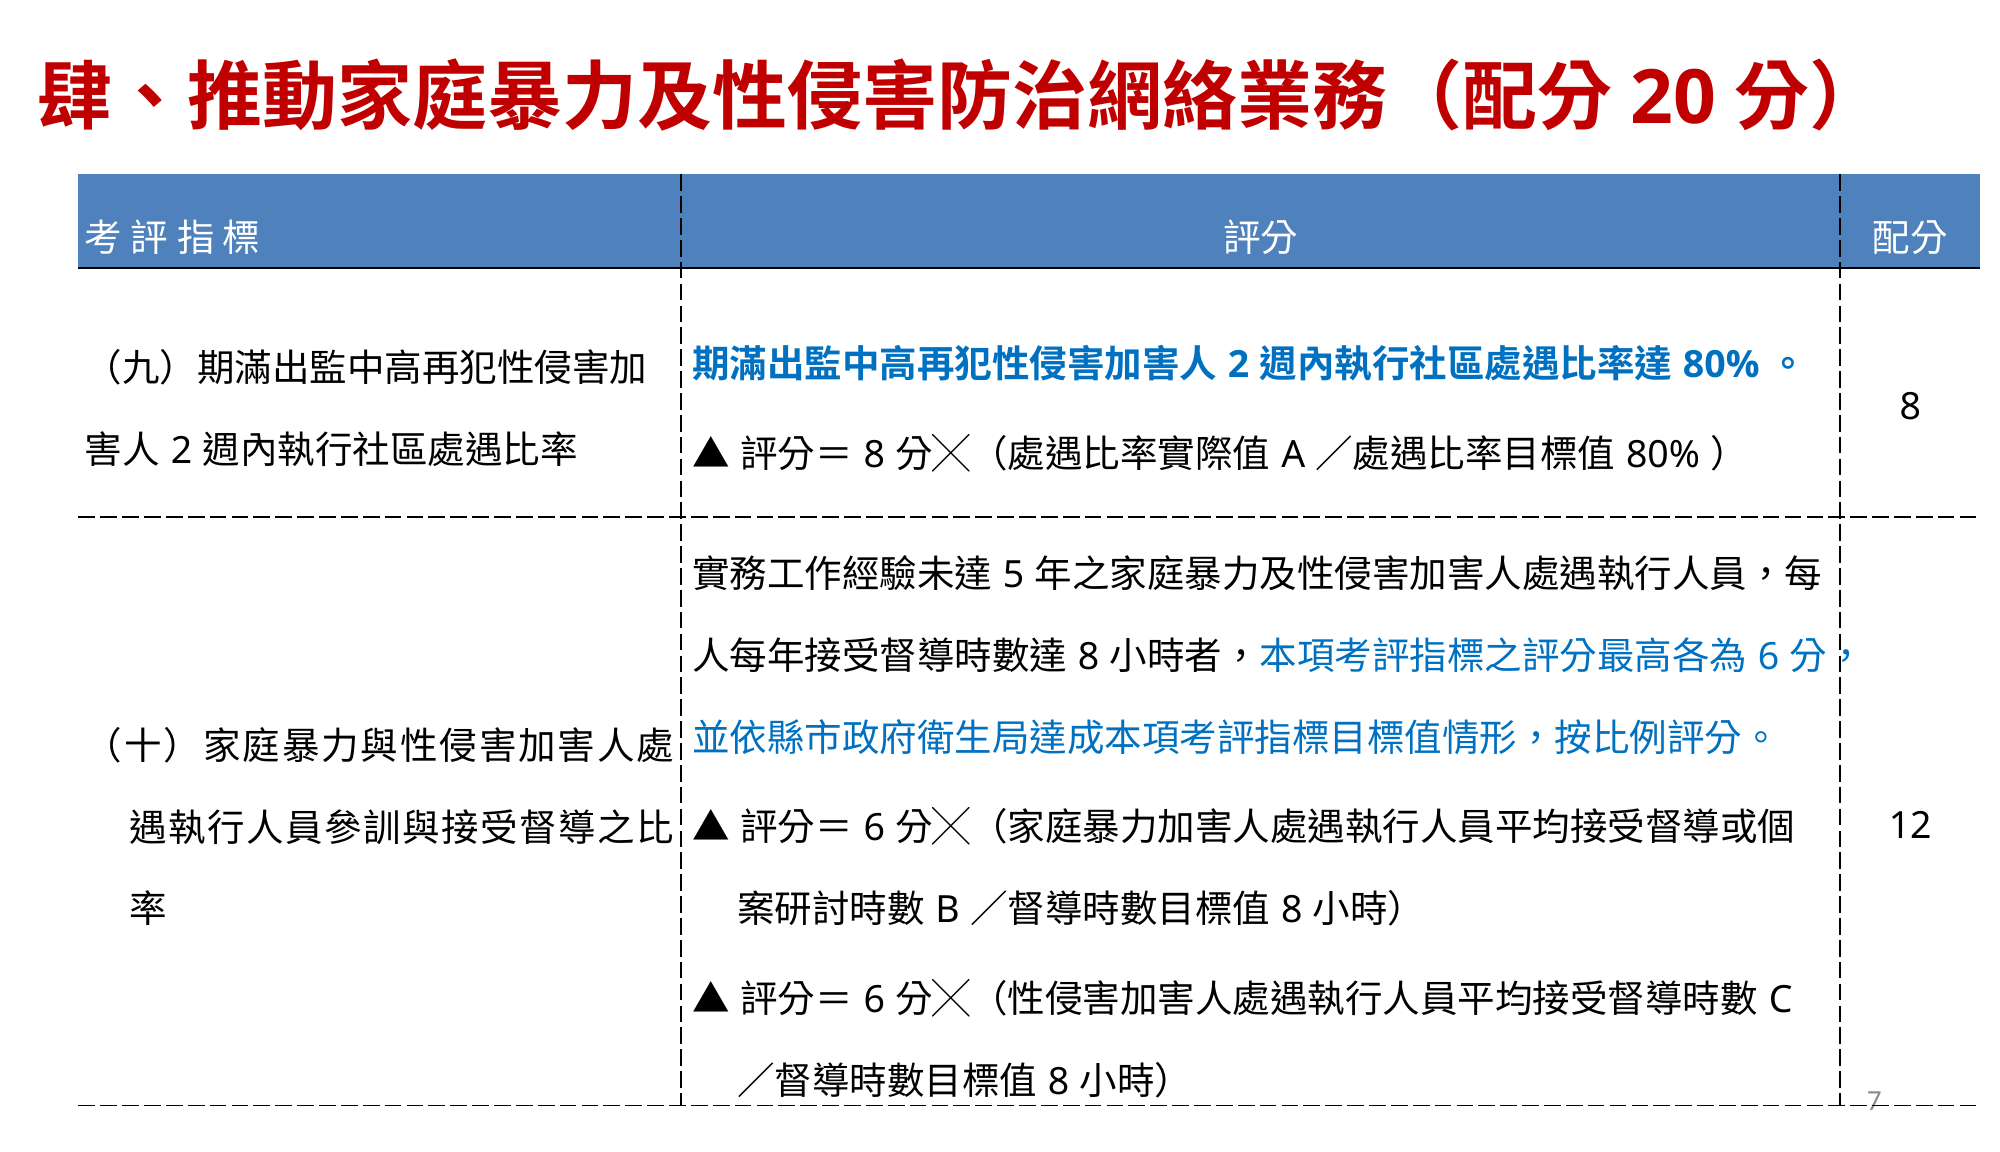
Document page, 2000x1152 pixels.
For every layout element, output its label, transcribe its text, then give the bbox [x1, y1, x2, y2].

table_cell 8 [1840, 269, 1980, 517]
table_header 考 評 指 標 [78, 174, 681, 267]
table_cell 12 [1840, 517, 1980, 1105]
table_cell （十）家庭暴力與性侵害加害人處遇執行人員參訓與接受督導之比率 [78, 517, 681, 1105]
title 肆、推動家庭暴力及性侵害防治網絡業務（配分20分） [19, 0, 2000, 190]
table_cell 實務工作經驗未達5年之家庭暴力及性侵害加害人處遇執行人員，每人每年接受督導時數達8小時者，本項考評指標之評分最高各為6分，並依縣市政府衛生局達成本項考評指標目標值情形，按比例評分。 ▲評分＝6分╳（家庭暴力加害人處遇執行人員平均接受督導或個案研討時數B／督導時數目標值8小時） ▲評分＝6分╳（性侵害加害人處遇執行人員平均接受督導時數C／督導時數目標值8小時） [681, 517, 1840, 1105]
table_cell （九）期滿出監中高再犯性侵害加害人2週內執行社區處遇比率 [78, 269, 681, 517]
table_header 配分 [1840, 174, 1980, 267]
table_cell 期滿出監中高再犯性侵害加害人2週內執行社區處遇比率達80%。 ▲評分＝8分╳（處遇比率實際值A／處遇比率目標值80%） [681, 269, 1840, 517]
table_header 評分 [681, 174, 1840, 267]
slide_number 7 [1433, 1105, 1900, 1129]
